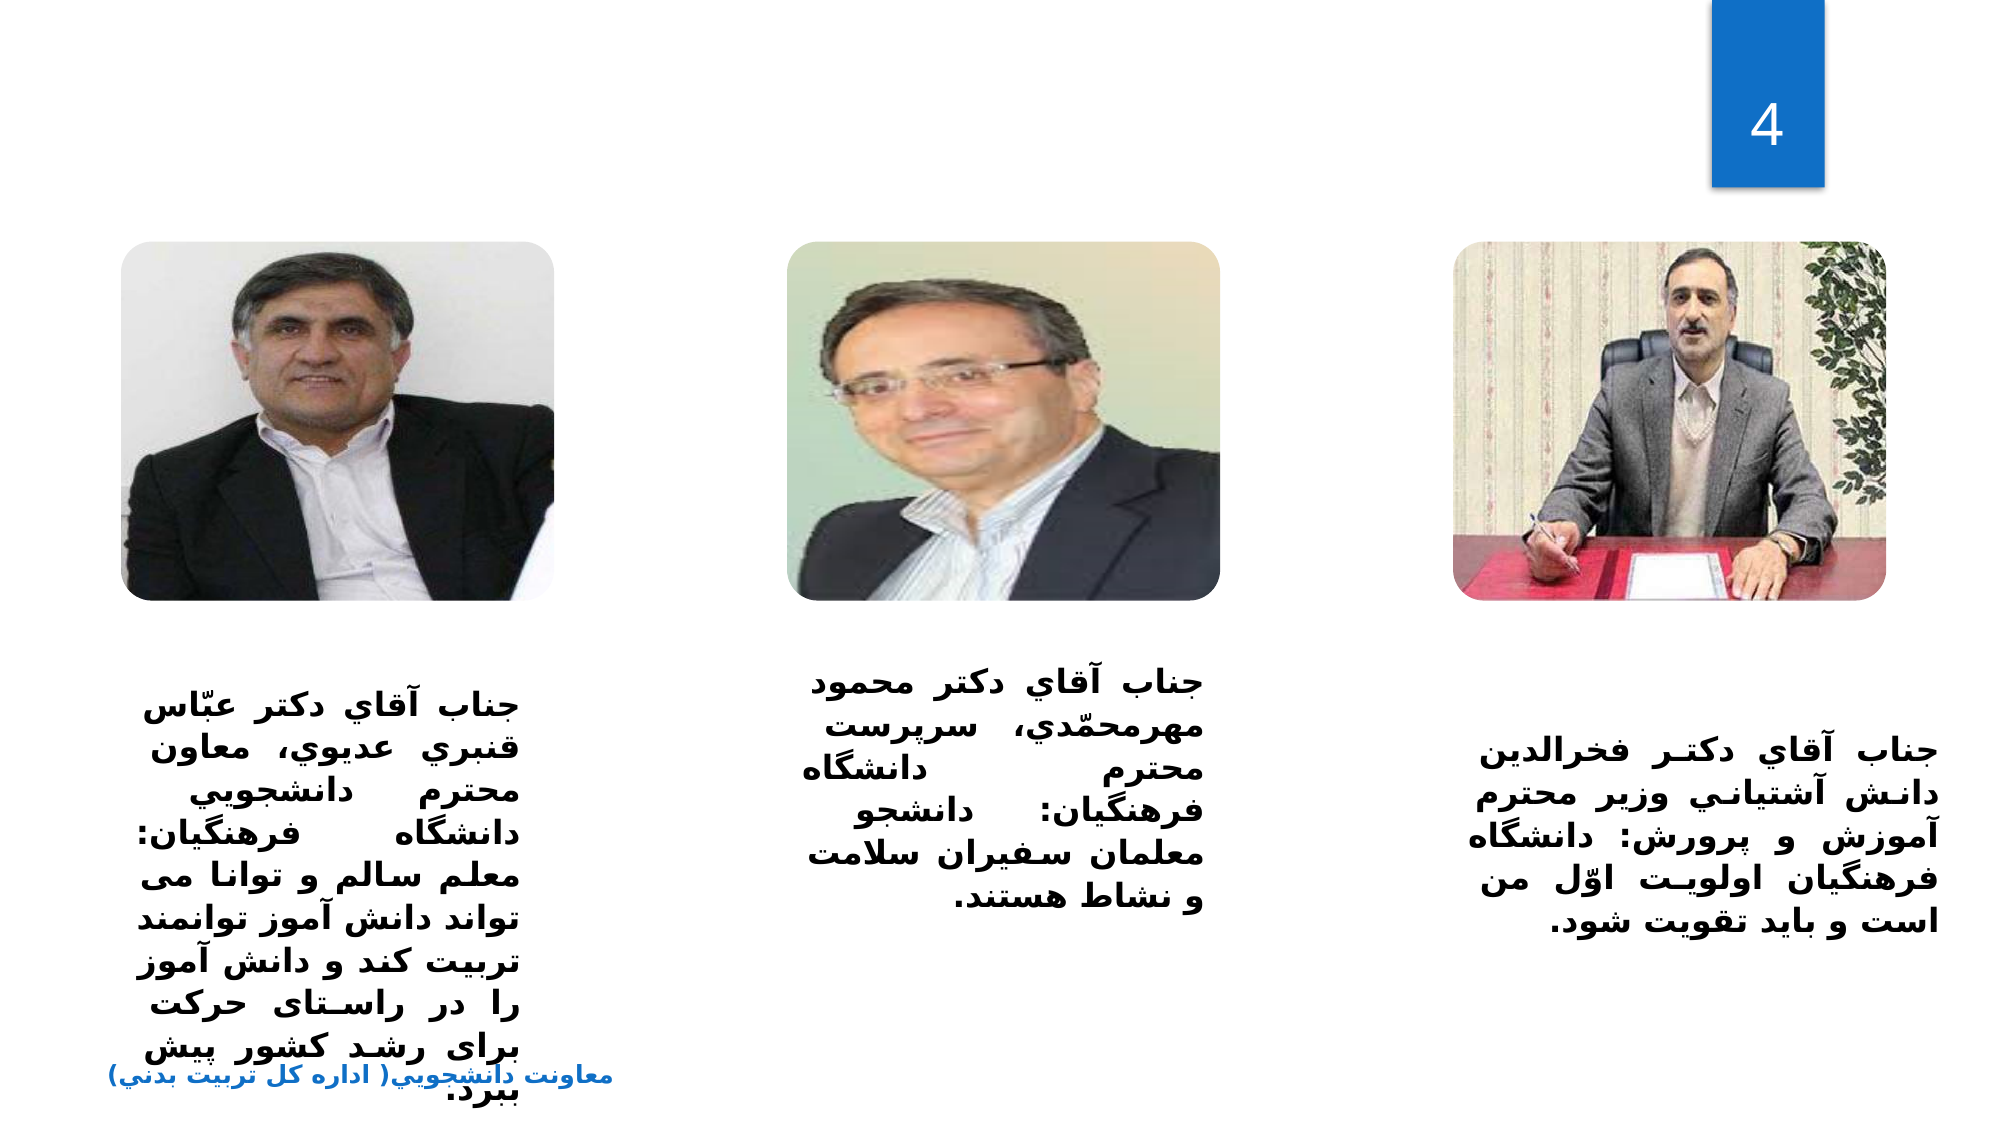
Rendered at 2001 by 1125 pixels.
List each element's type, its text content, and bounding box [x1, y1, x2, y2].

slide_number 4 [1698, 48, 1836, 175]
text_box جناب آقاي دكتر محمود مهرمحمّدي، ‌سرپرست محترم دانشگاه فرهنگيان: دانشجو معلمان سفيران سلامت و نشاط هستند. [787, 650, 1221, 954]
footer معاونت دانشجويي( اداره كل تربيت بدني) [92, 1048, 121, 1099]
picture [120, 241, 555, 601]
text_box جناب آقاي دكتر عبّاس قنبري عديوي، معاون محترم دانشجويي دانشگاه فرهنگيان: معلم سالم و توانا می تواند دانش آموز توانمند تربیت کند و دانش آموز را در راستای حرکت برای رشد کشور پیش ببرد. [121, 672, 536, 1125]
picture [1452, 241, 1887, 601]
picture [786, 241, 1221, 601]
text_box جناب آقاي دكتر فخرالدين دانش آشتياني وزير محترم آموزش و پرورش: دانشگاه فرهنگیان اولویت اوّل من است و باید تقویت شود. [1453, 718, 1955, 979]
footer معاونت دانشجويي( اداره كل تربيت بدني) [536, 1048, 726, 1099]
